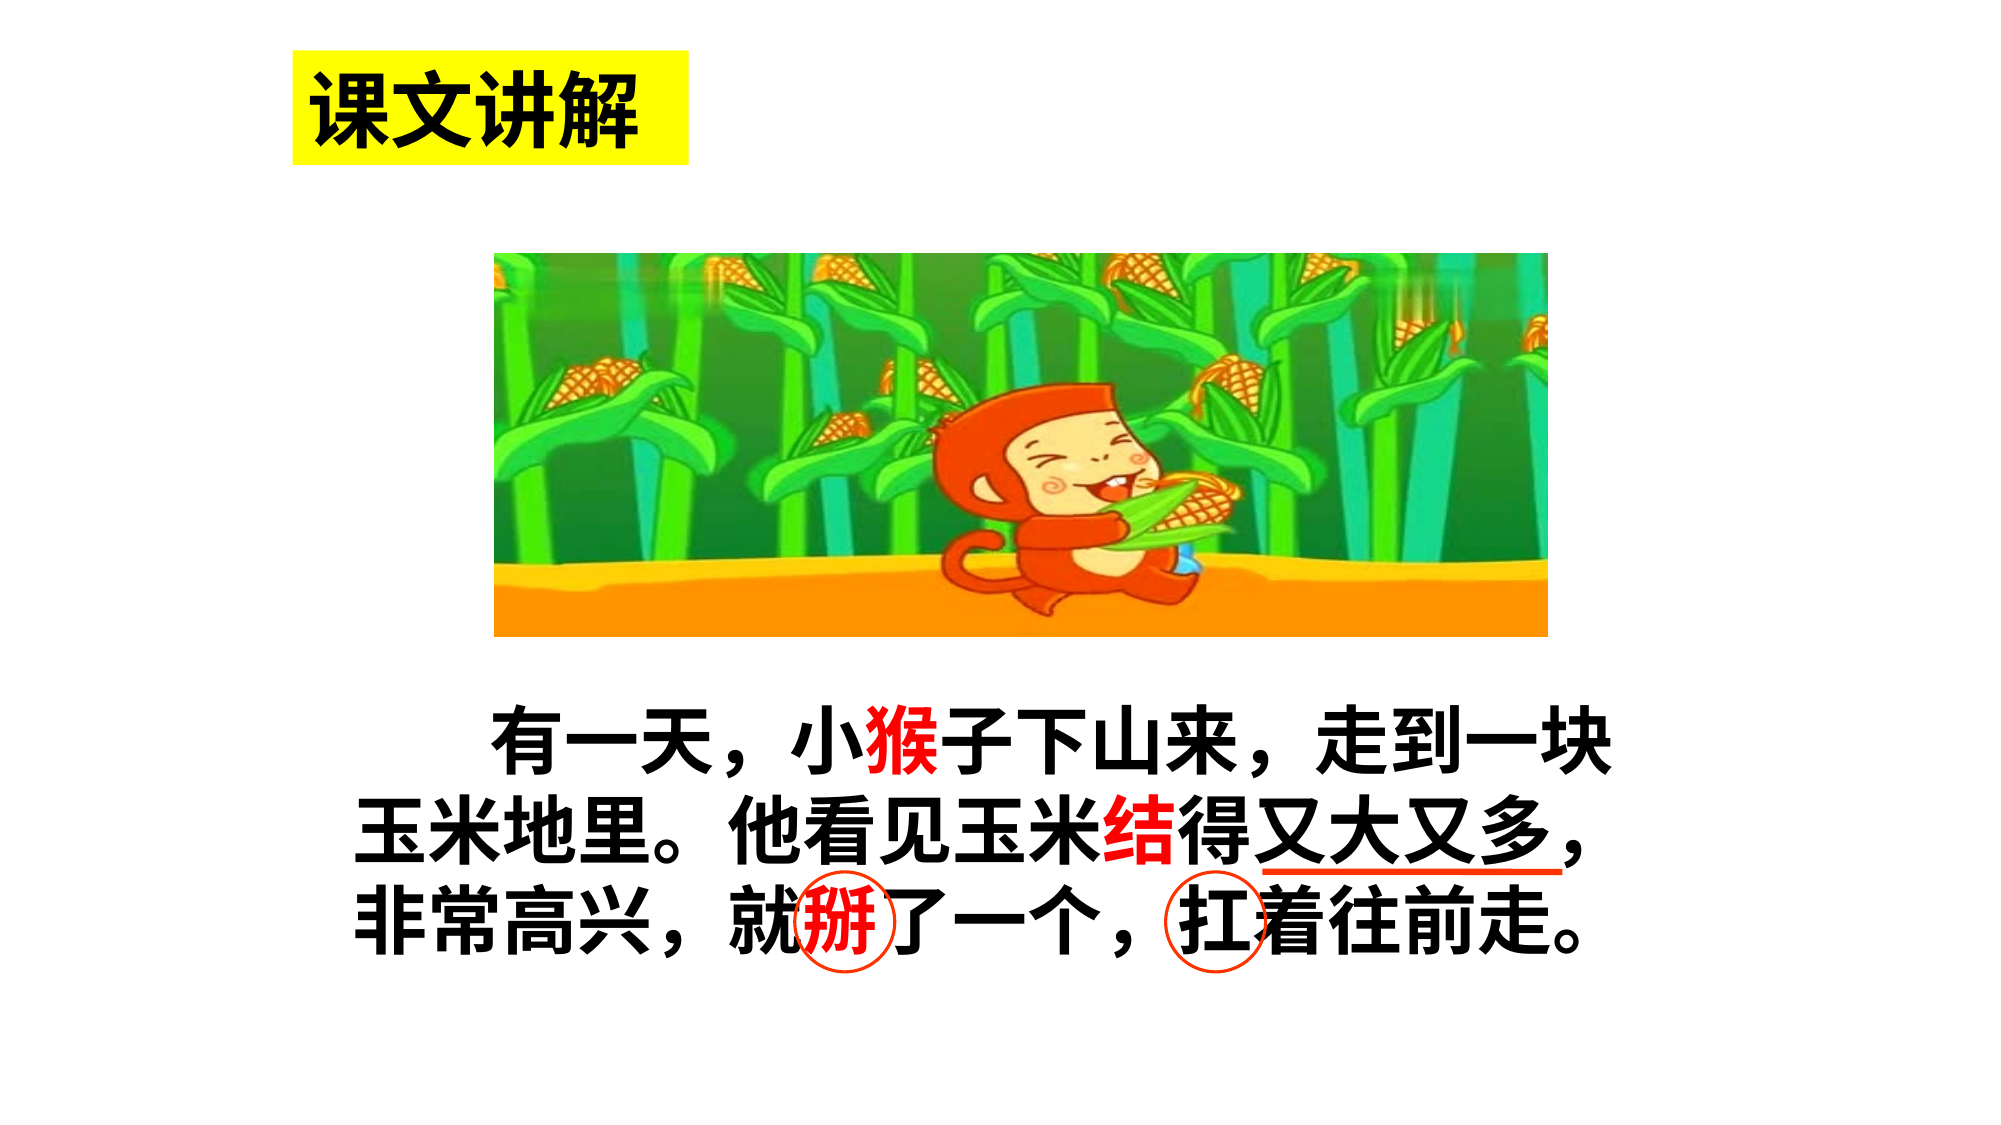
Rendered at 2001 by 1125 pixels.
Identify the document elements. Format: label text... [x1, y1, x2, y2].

text_box 课文讲解 [292, 50, 689, 165]
text_box 有一天，小猴子下山来，走到一块玉米地里。他看见玉米结得又大又多，非常高兴，就掰了一个，扛着往前走。 [337, 686, 1663, 971]
picture [494, 253, 1548, 637]
text_box [794, 871, 895, 972]
text_box [1165, 871, 1266, 972]
